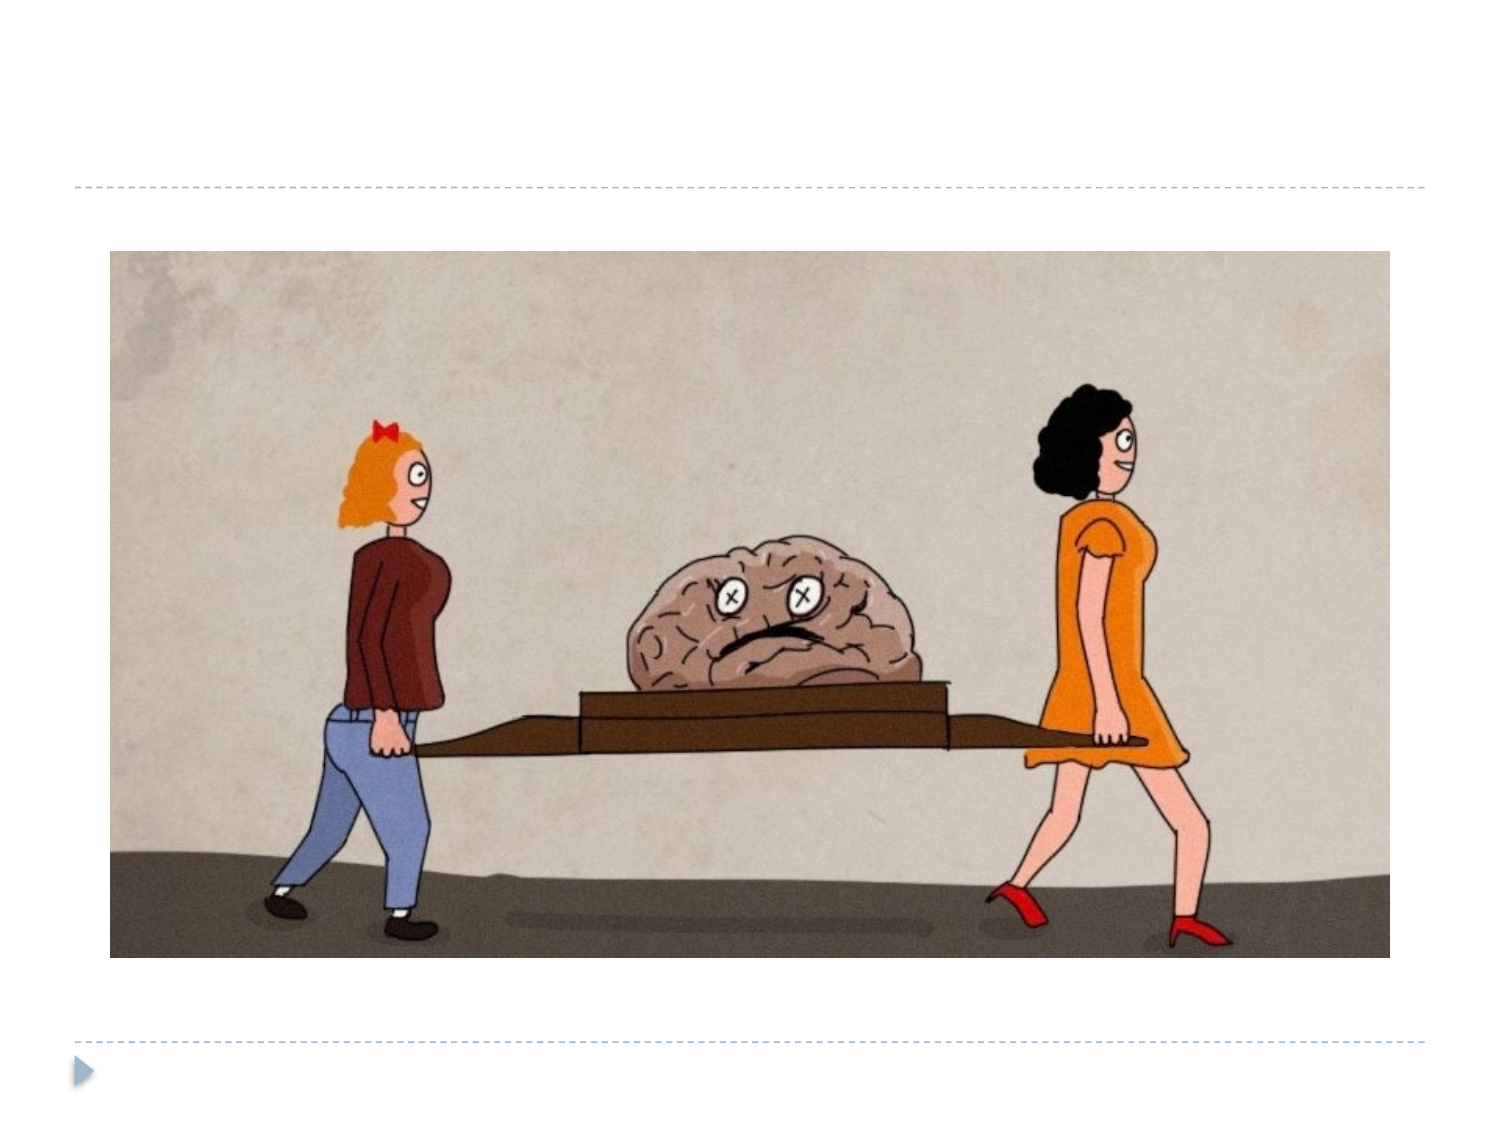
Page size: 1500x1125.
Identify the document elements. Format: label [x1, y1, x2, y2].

picture [109, 251, 1390, 959]
